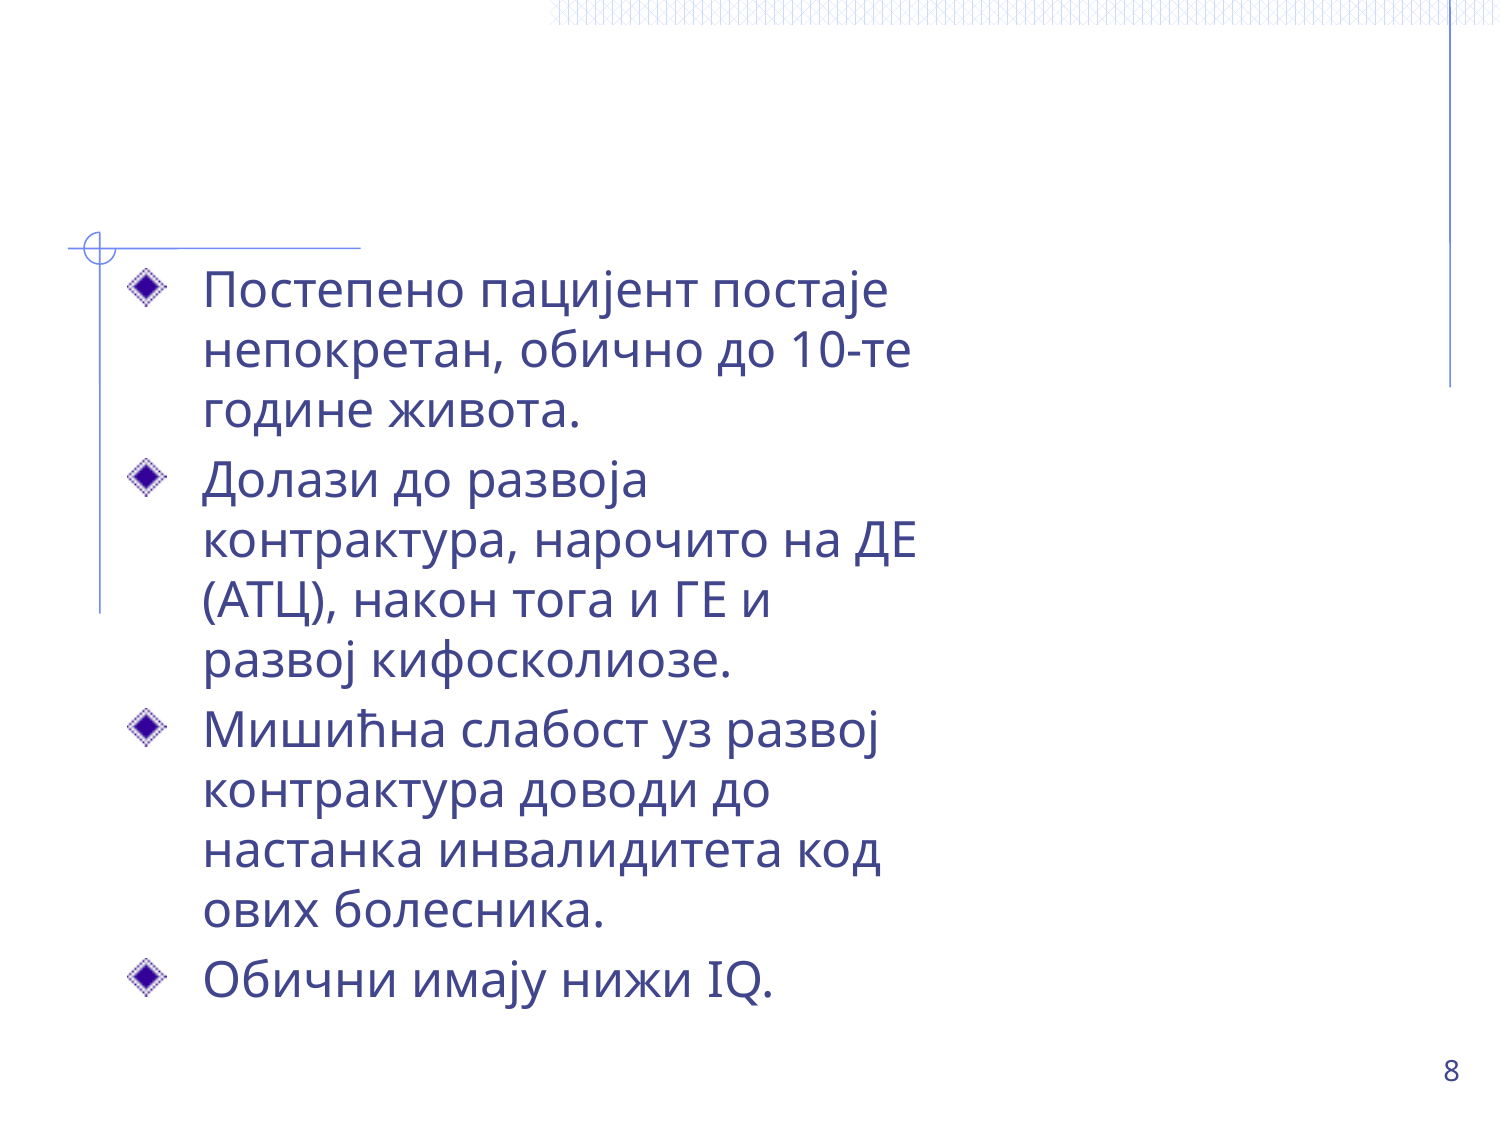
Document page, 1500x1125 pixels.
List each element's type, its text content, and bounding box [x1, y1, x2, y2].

picture [127, 708, 167, 747]
picture [127, 268, 167, 307]
picture [127, 458, 167, 497]
list Постепено пацијент постаје непокретан, обично до 10-те године живота. Долази до развоја контрактура, нарочито на ДЕ (АТЦ), након тога и ГЕ и развој кифосколиозе. Мишићна слабост уз развој контрактура доводи до настанка инвалидитета код ових болесника. Обични имају нижи IQ. [112, 249, 951, 926]
slide_number 8 [1162, 1025, 1475, 1100]
picture [127, 958, 167, 997]
